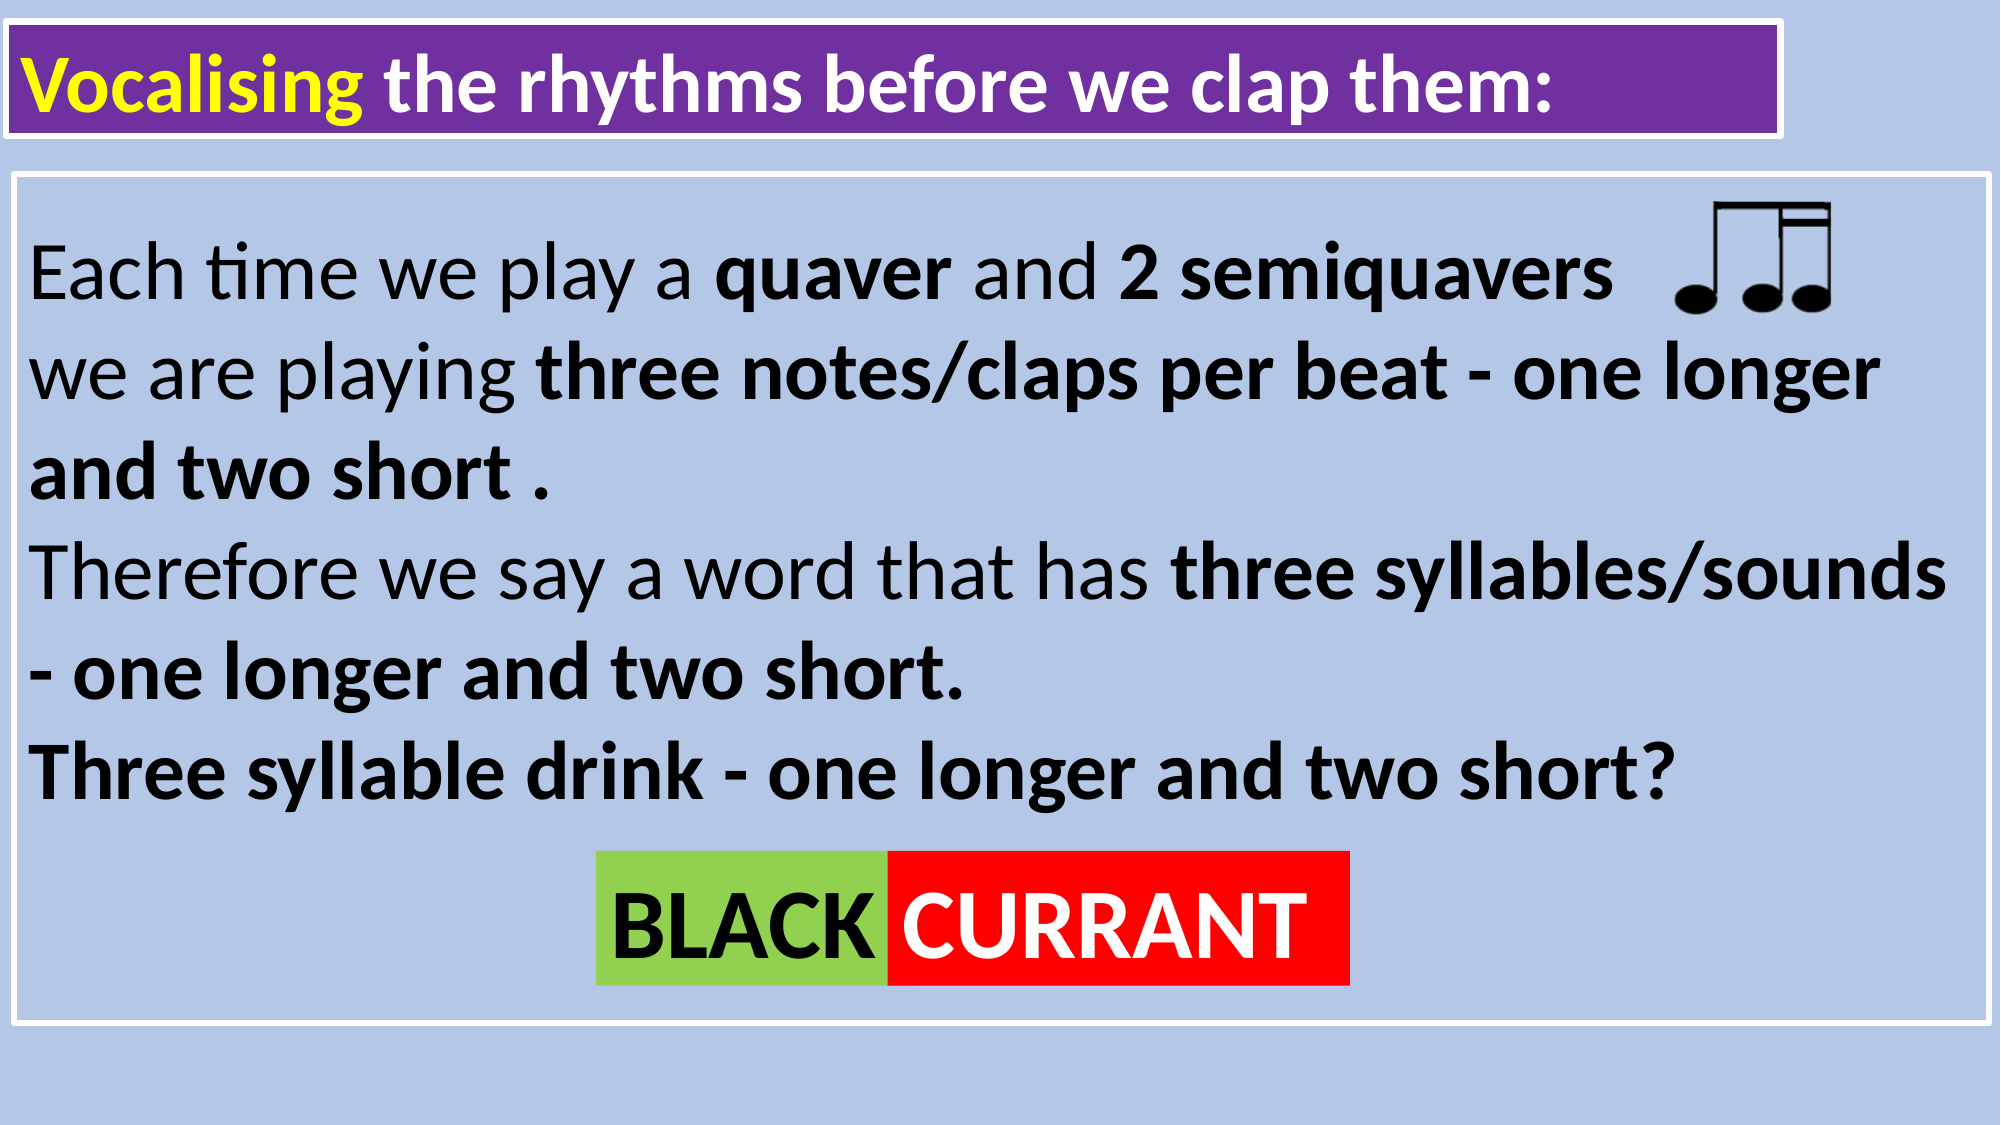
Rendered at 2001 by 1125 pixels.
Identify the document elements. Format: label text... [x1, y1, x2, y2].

text_box Each time we play a quaver and 2 semiquavers we are playing three notes/claps per beat - one longer and two short . Therefore we say a word that has three syllables/sounds - one longer and two short. Three syllable drink - one longer and two short? [13, 173, 1989, 1024]
text_box BLACK [595, 850, 887, 986]
text_box Vocalising the rhythms before we clap them: [5, 21, 1781, 137]
picture [1673, 201, 1835, 320]
text_box CURRANT [887, 850, 1350, 986]
